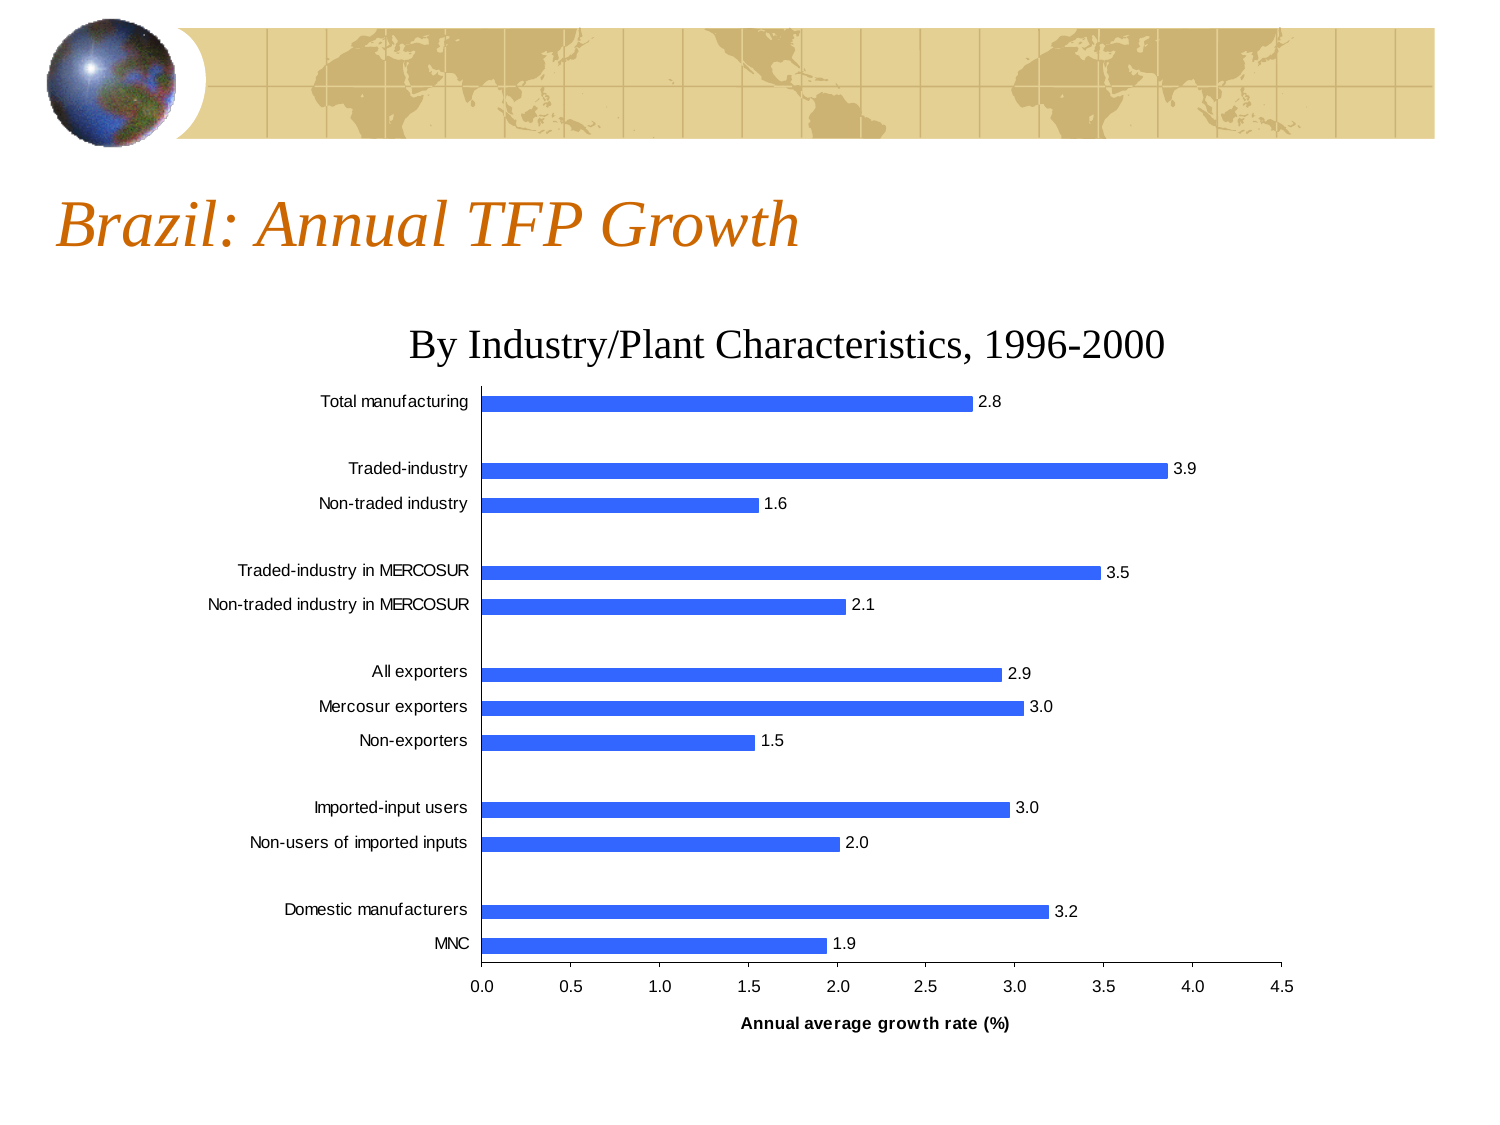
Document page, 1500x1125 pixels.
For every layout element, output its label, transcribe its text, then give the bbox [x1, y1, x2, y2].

title Brazil: Annual TFP Growth [40, 152, 1316, 288]
picture [42, 14, 190, 151]
picture [196, 377, 1304, 1051]
text_box By Industry/Plant Characteristics, 1996-2000 [324, 309, 1250, 375]
